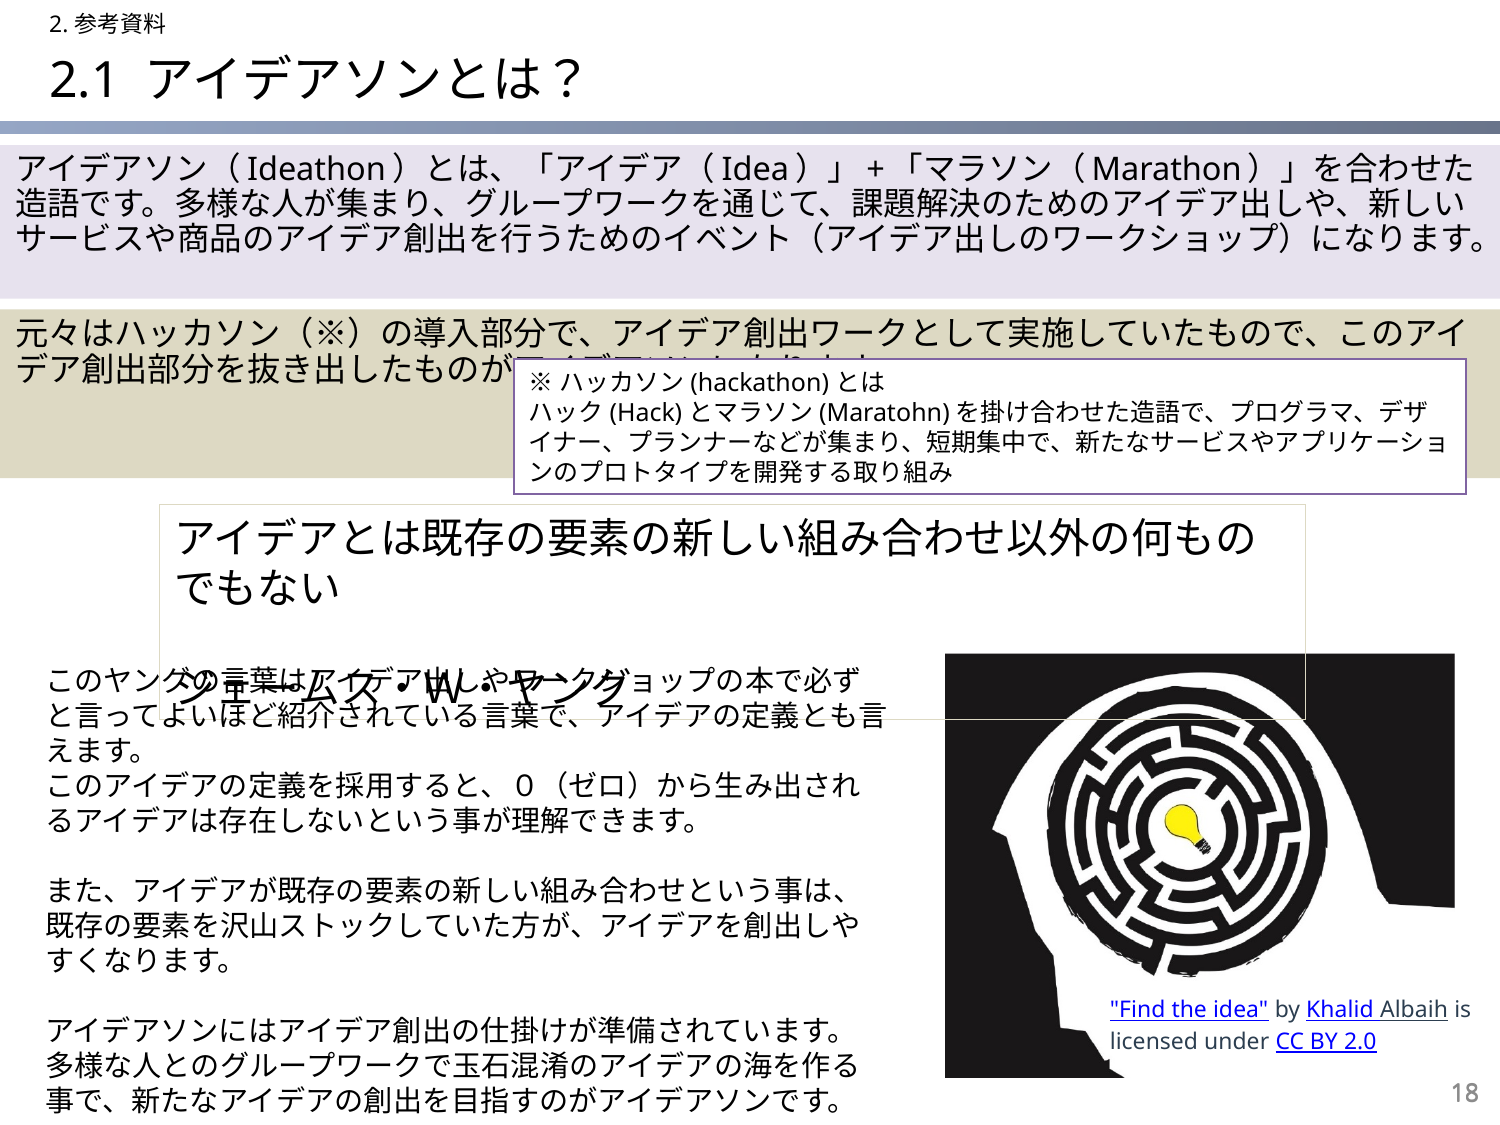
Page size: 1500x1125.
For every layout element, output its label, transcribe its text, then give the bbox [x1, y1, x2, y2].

picture [945, 653, 1455, 1078]
text_box このヤングの言葉はアイデア出しやワークショップの本で必ずと言ってよいほど紹介されている言葉で、アイデアの定義とも言えます。 このアイデアの定義を採用すると、０（ゼロ）から生み出されるアイデアは存在しないという事が理解できます。 また、アイデアが既存の要素の新しい組み合わせという事は、既存の要素を沢山ストックしていた方が、アイデアを創出しやすくなります。 アイデアソンにはアイデア創出の仕掛けが準備されています。 多様な人とのグループワークで玉石混淆のアイデアの海を作る事で、新たなアイデアの創出を目指すのがアイデアソンです。 [30, 655, 905, 1125]
text_box "Find the idea" by Khalid Albaih is licensed under CC BY 2.0 [1455, 987, 1500, 1065]
list 2.参考資料 [34, 4, 1271, 41]
slide_number 18 [1411, 1070, 1495, 1118]
text_box ※ハッカソン(hackathon)とは ハック(Hack)とマラソン(Maratohn)を掛け合わせた造語で、プログラマ、デザイナー、プランナーなどが集まり、短期集中で、新たなサービスやアプリケーションのプロトタイプを開発する取り組み [513, 358, 1467, 495]
title 2.1 アイデアソンとは？ [34, 46, 1275, 116]
text_box アイデアとは既存の要素の新しい組み合わせ以外の何ものでもない ジェームス・Ｗ・ヤング [159, 504, 1306, 720]
list アイデアソン（Ideathon）とは、「アイデア（Idea）」+「マラソン（Marathon）」を合わせた造語です。多様な人が集まり、グループワークを通じて、課題解決のためのアイデア出しや、新しいサービスや商品のアイデア創出を行うためのイベント（アイデア出しのワークショップ）になります。 [0, 145, 1500, 299]
list 元々はハッカソン（※）の導入部分で、アイデア創出ワークとして実施していたもので、このアイデア創出部分を抜き出したものがアイデアソンになります。 [0, 309, 1500, 479]
